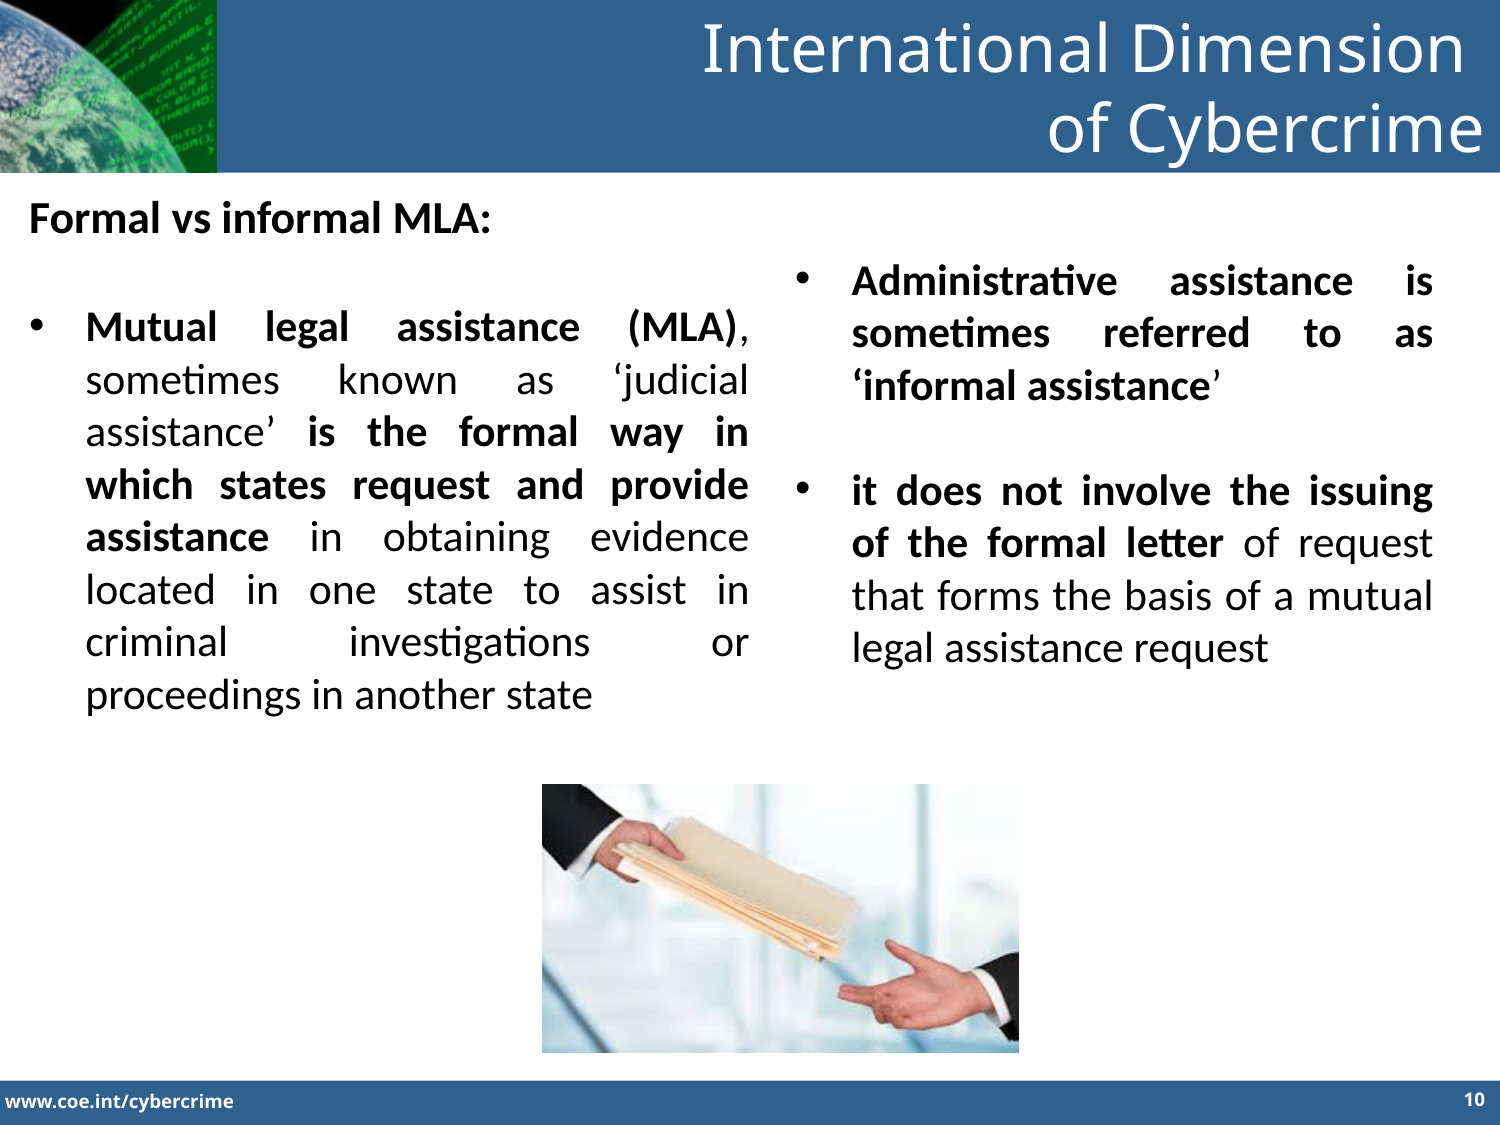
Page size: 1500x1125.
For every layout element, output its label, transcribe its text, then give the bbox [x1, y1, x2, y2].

picture [542, 784, 1019, 1053]
text_box Administrative assistance is sometimes referred to as ‘informal assistance’ it does not involve the issuing of the formal letter of request that forms the basis of a mutual legal assistance request [780, 244, 1449, 727]
text_box International Dimension of Cybercrime [329, 9, 1500, 162]
slide_number 10 [1149, 1079, 1500, 1125]
picture [0, 1, 217, 173]
text_box Formal vs informal MLA: Mutual legal assistance (MLA), sometimes known as ‘judicial assistance’ is the formal way in which states request and provide assistance in obtaining evidence located in one state to assist in criminal investigations or proceedings in another state [14, 180, 765, 778]
